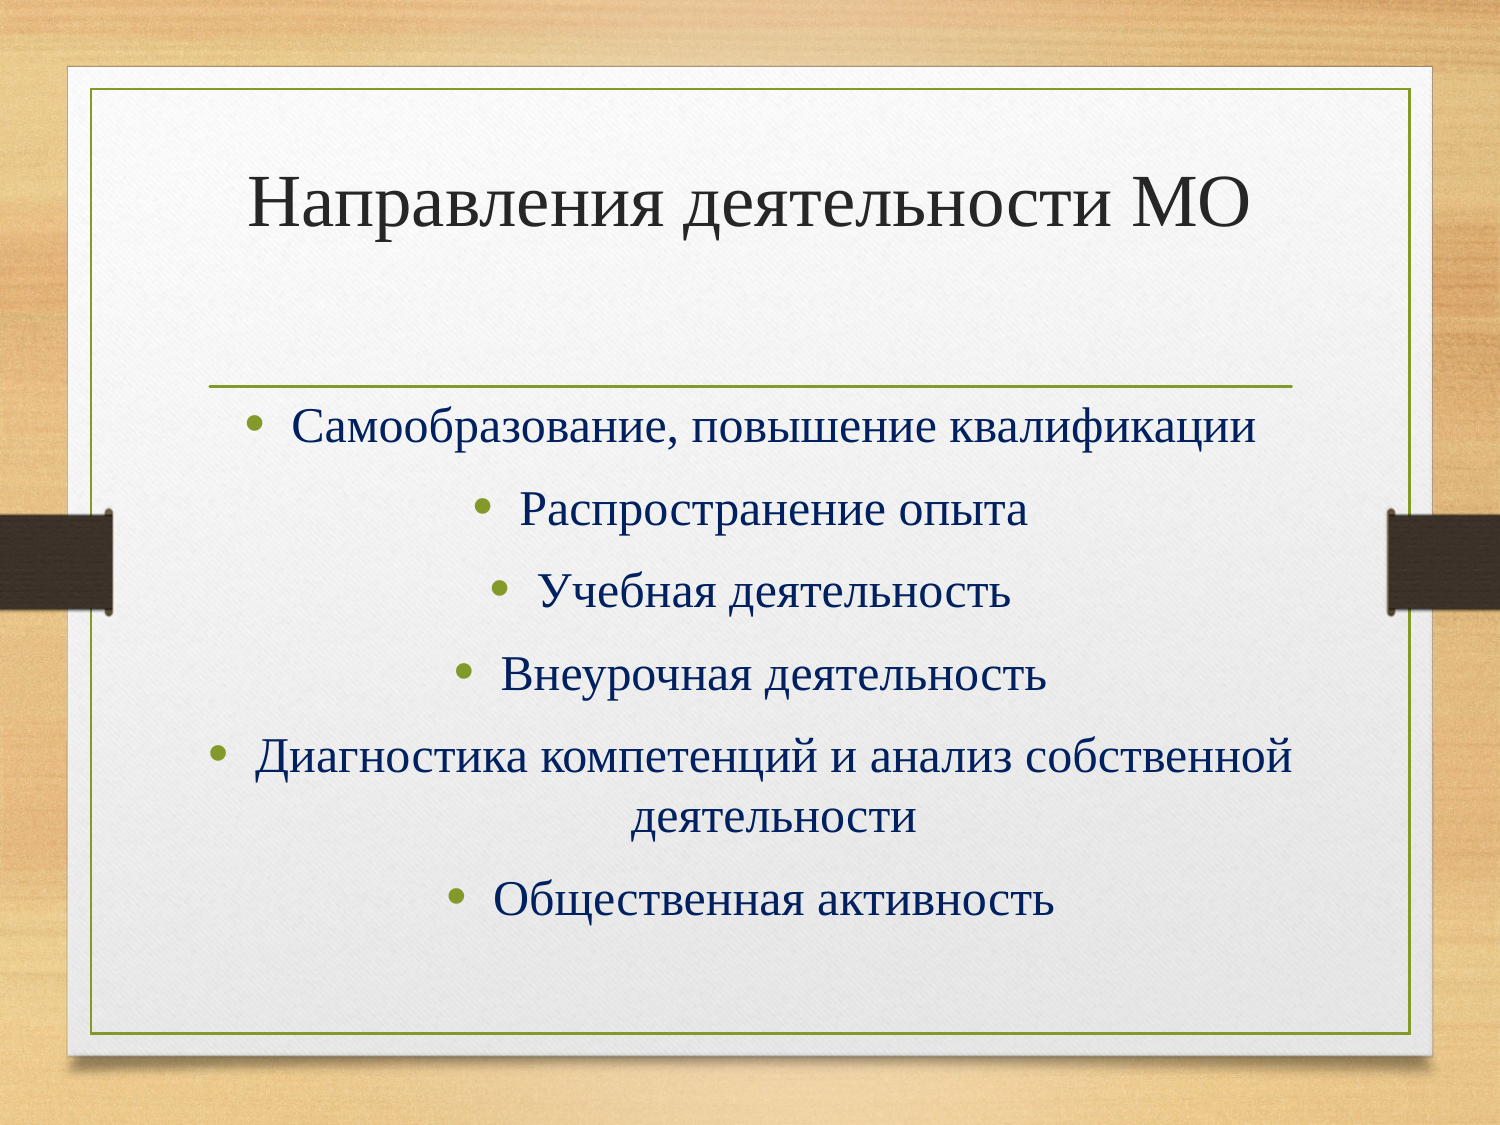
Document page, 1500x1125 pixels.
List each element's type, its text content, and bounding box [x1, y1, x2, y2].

picture [0, 0, 1500, 1125]
title Направления деятельности МО [193, 101, 1309, 291]
list Самообразование, повышение квалификации Распространение опыта Учебная деятельность Внеурочная деятельность Диагностика компетенций и анализ собственной деятельности Общественная активность [193, 385, 1309, 974]
